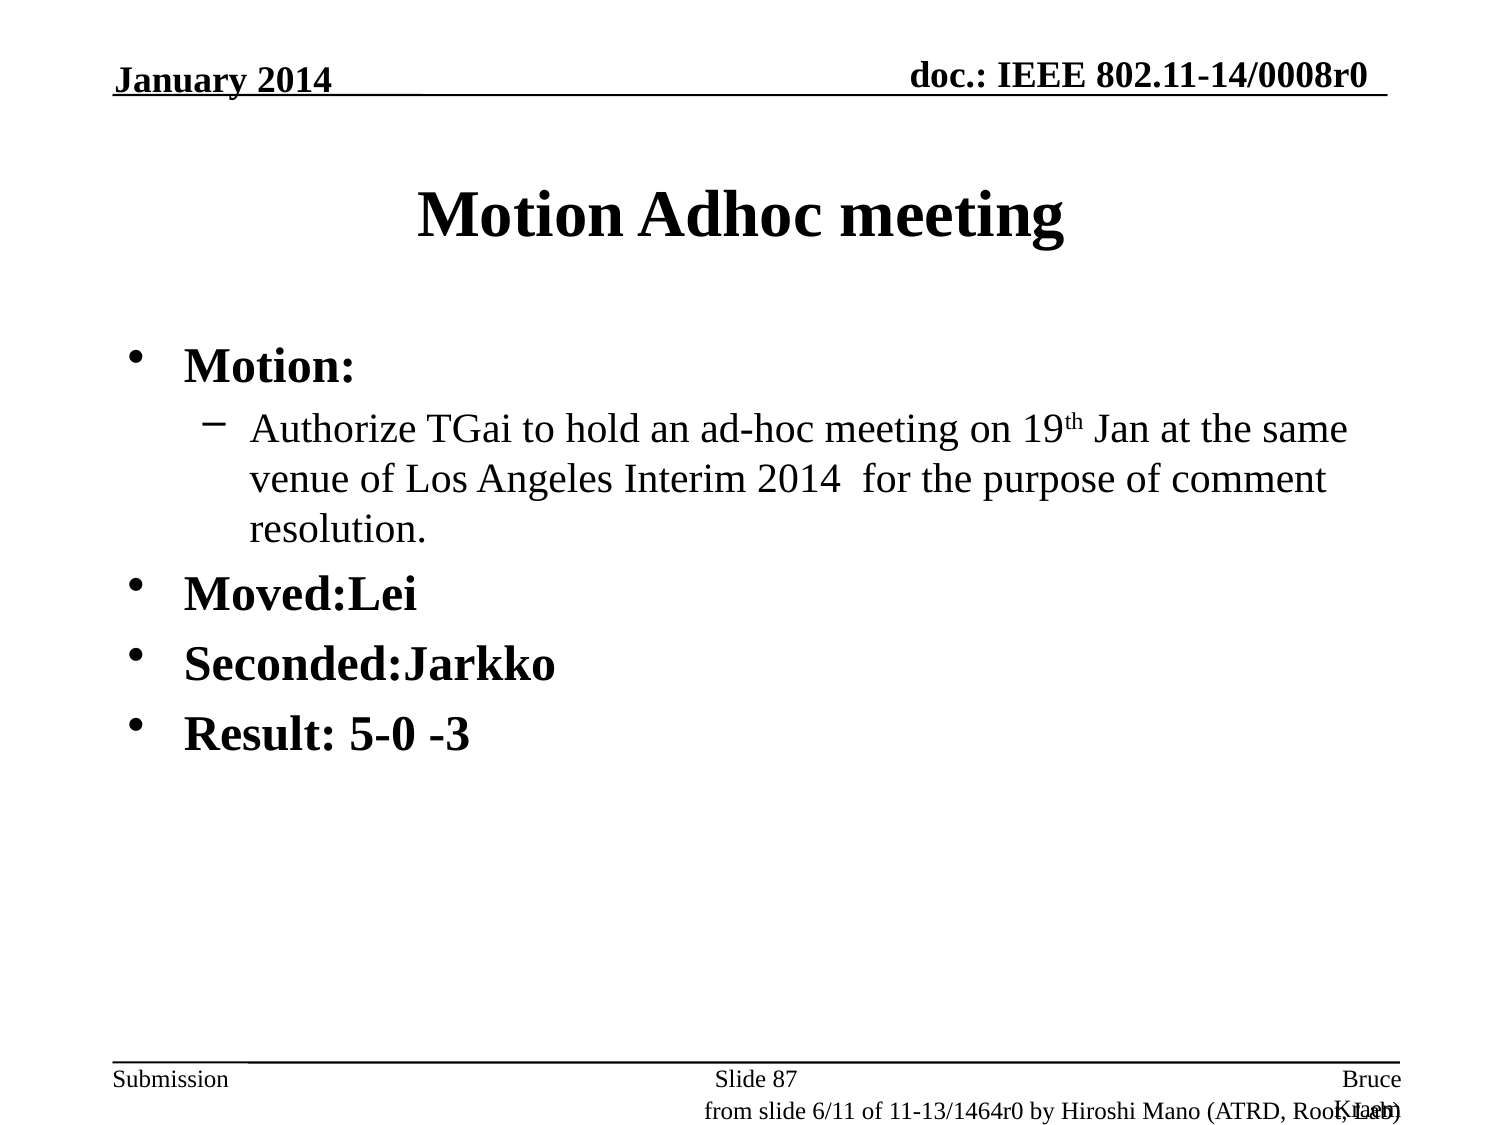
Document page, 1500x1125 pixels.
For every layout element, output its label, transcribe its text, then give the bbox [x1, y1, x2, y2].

text_box from slide 6/11 of 11-13/1464r0 by Hiroshi Mano (ATRD, Root, Lab) [343, 1087, 1417, 1125]
list Motion: Authorize TGai to hold an ad-hoc meeting on 19th Jan at the same venue of Los Angeles Interim 2014 for the purpose of comment resolution. Moved:Lei Seconded:Jarkko Result: 5-0 -3 [112, 324, 1388, 1000]
footer Bruce Kraemer, Marvell [1325, 1062, 1402, 1087]
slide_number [114, 54, 335, 100]
title Motion Adhoc meeting [112, 122, 1388, 297]
slide_number Slide 87 [712, 1062, 800, 1087]
